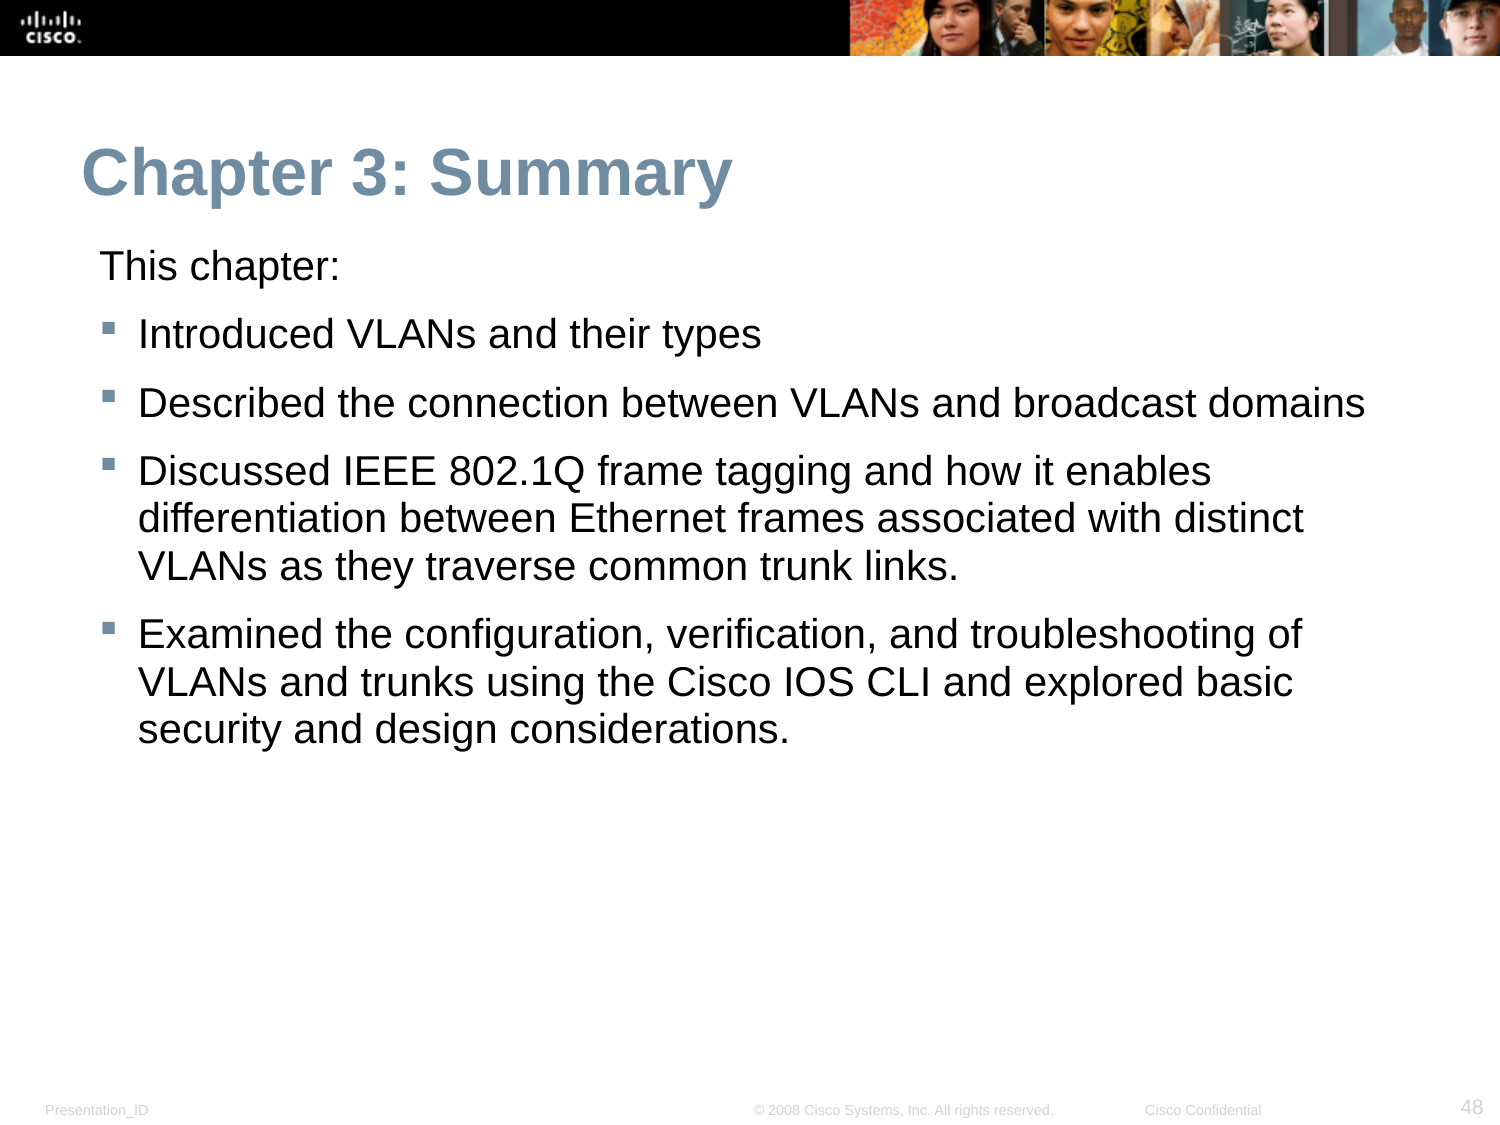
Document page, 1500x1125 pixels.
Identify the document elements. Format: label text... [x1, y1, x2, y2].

list This chapter: Introduced VLANs and their types Described the connection between VLANs and broadcast domains Discussed IEEE 802.1Q frame tagging and how it enables differentiation between Ethernet frames associated with distinct VLANs as they traverse common trunk links. Examined the configuration, verification, and troubleshooting of VLANs and trunks using the Cisco IOS CLI and explored basic security and design considerations. [85, 235, 1453, 970]
title Chapter 3: Summary [68, 78, 1405, 217]
picture [0, 0, 1500, 56]
